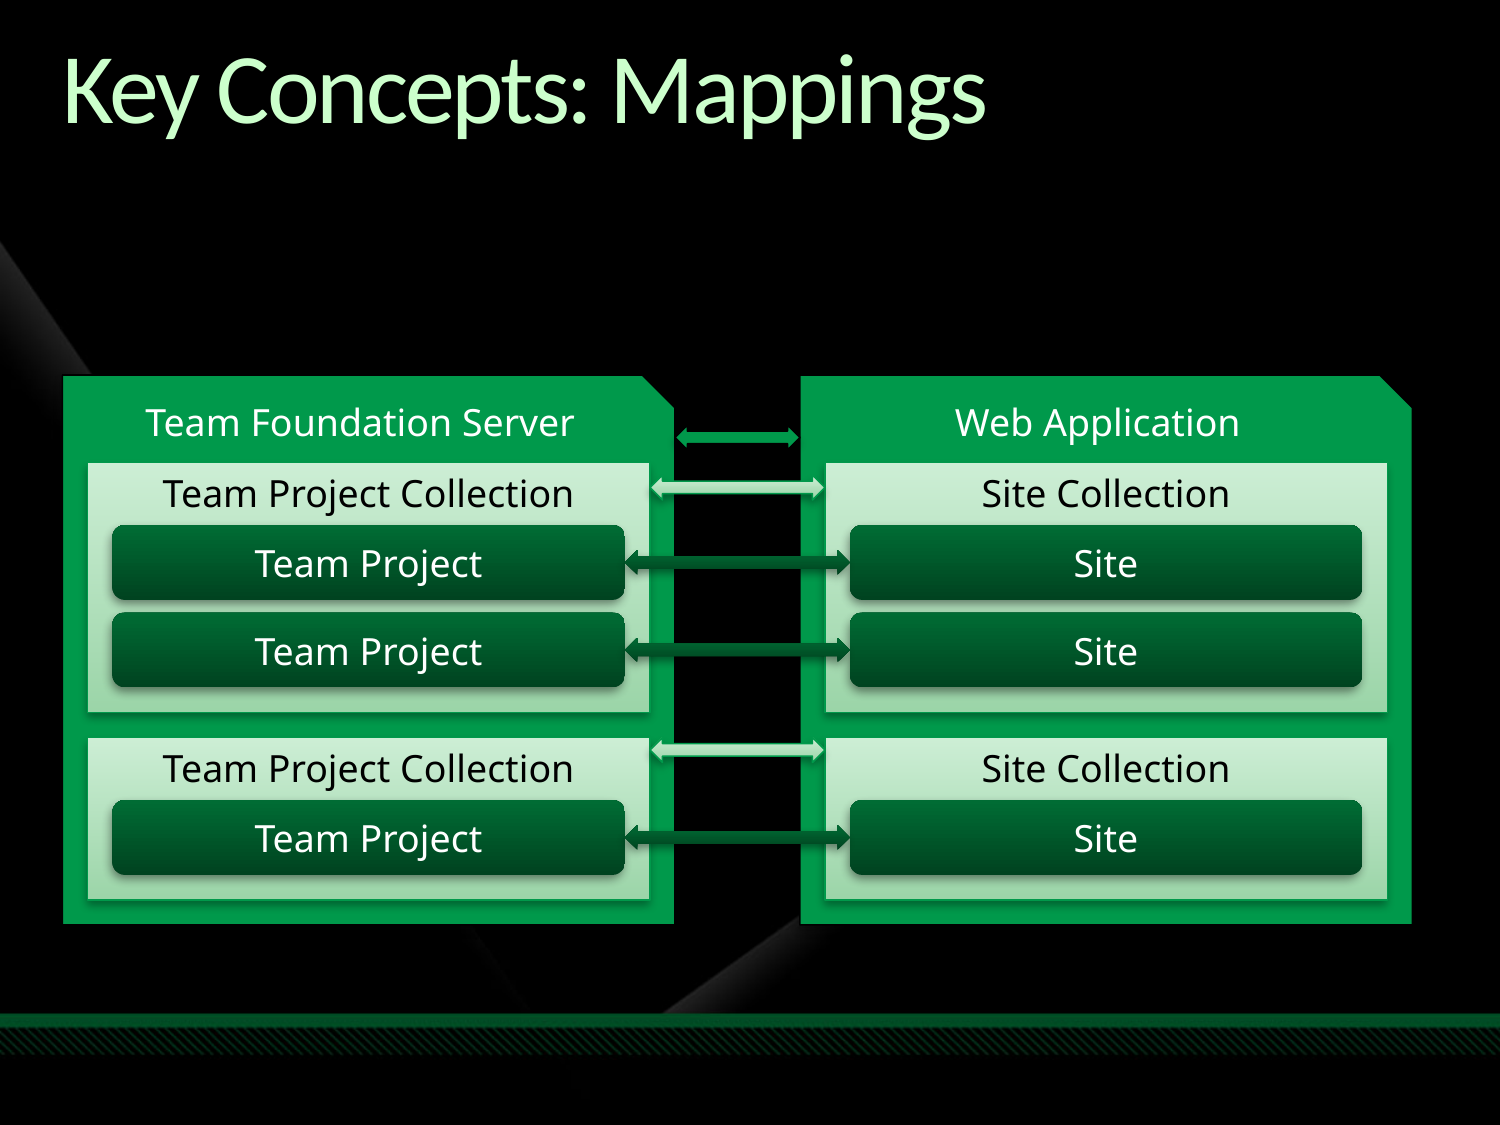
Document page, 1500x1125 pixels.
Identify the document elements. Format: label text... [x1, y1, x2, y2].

text_box Team Project [112, 799, 625, 875]
text_box [624, 637, 850, 663]
text_box Web Application [799, 374, 1414, 926]
text_box Team Foundation Server [61, 374, 676, 926]
text_box Team Project Collection [87, 737, 651, 901]
text_box Team Project [112, 524, 625, 600]
text_box [649, 474, 826, 501]
text_box Site Collection [824, 737, 1388, 901]
text_box [649, 736, 826, 764]
text_box [624, 549, 850, 575]
text_box Site [849, 524, 1363, 600]
text_box Site [849, 612, 1363, 688]
picture [0, 0, 1500, 1125]
text_box [624, 825, 850, 850]
title Key Concepts: Mappings [62, 37, 1438, 147]
text_box Team Project [112, 612, 625, 688]
text_box Team Project Collection [87, 462, 651, 713]
text_box Site [849, 799, 1363, 875]
text_box [674, 424, 801, 451]
text_box Site Collection [824, 462, 1388, 713]
